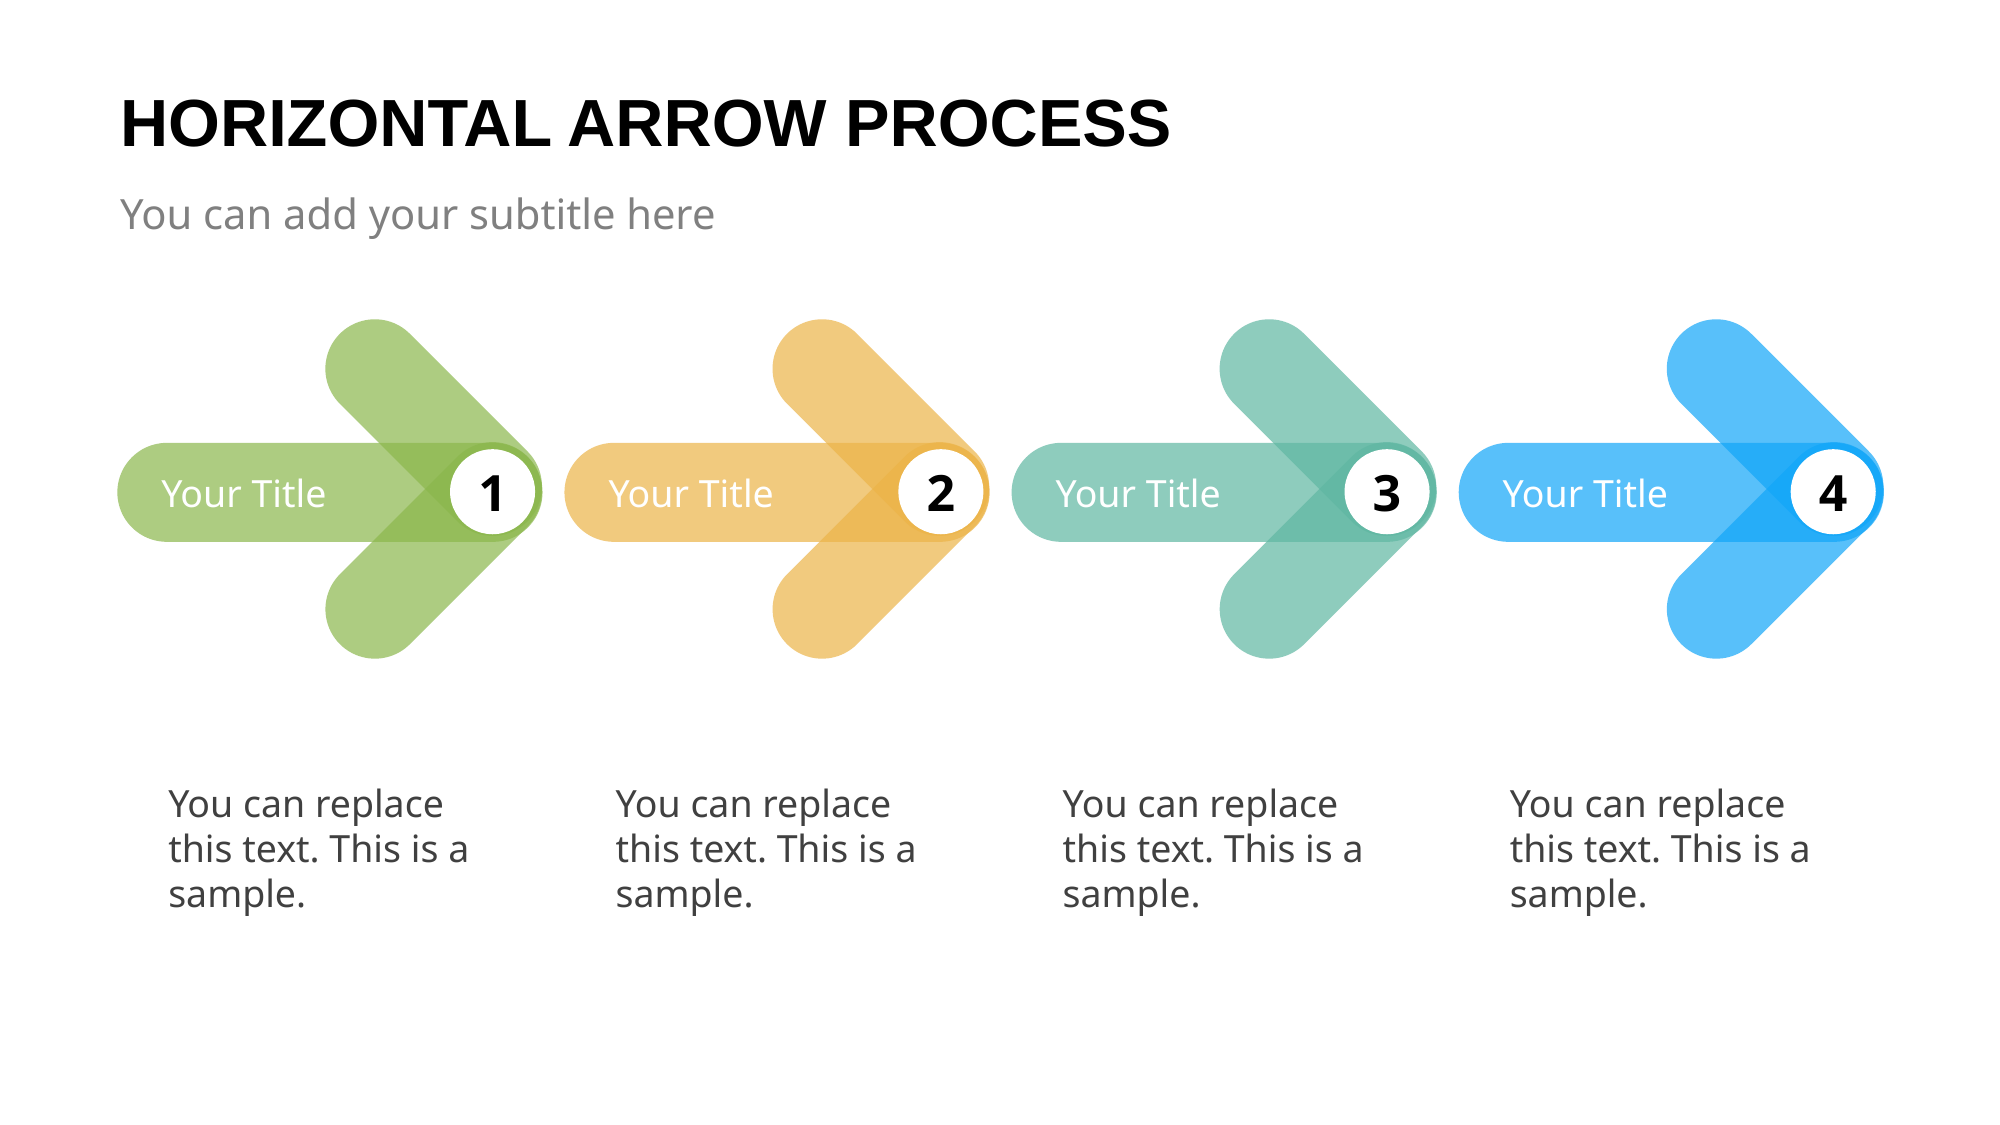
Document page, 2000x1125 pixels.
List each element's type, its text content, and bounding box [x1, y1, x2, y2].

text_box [1458, 294, 1908, 601]
text_box You can replace this text. This is a sample. [1047, 772, 1425, 922]
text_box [117, 294, 563, 601]
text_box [1011, 294, 1457, 601]
text_box You can replace this text. This is a sample. [600, 772, 978, 922]
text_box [564, 294, 1010, 601]
text_box You can replace this text. This is a sample. [1495, 772, 1872, 922]
list You can add your subtitle here [99, 178, 1176, 262]
text_box You can replace this text. This is a sample. [153, 772, 530, 922]
title HORIZONTAL ARROW PROCESS [99, 61, 1376, 179]
